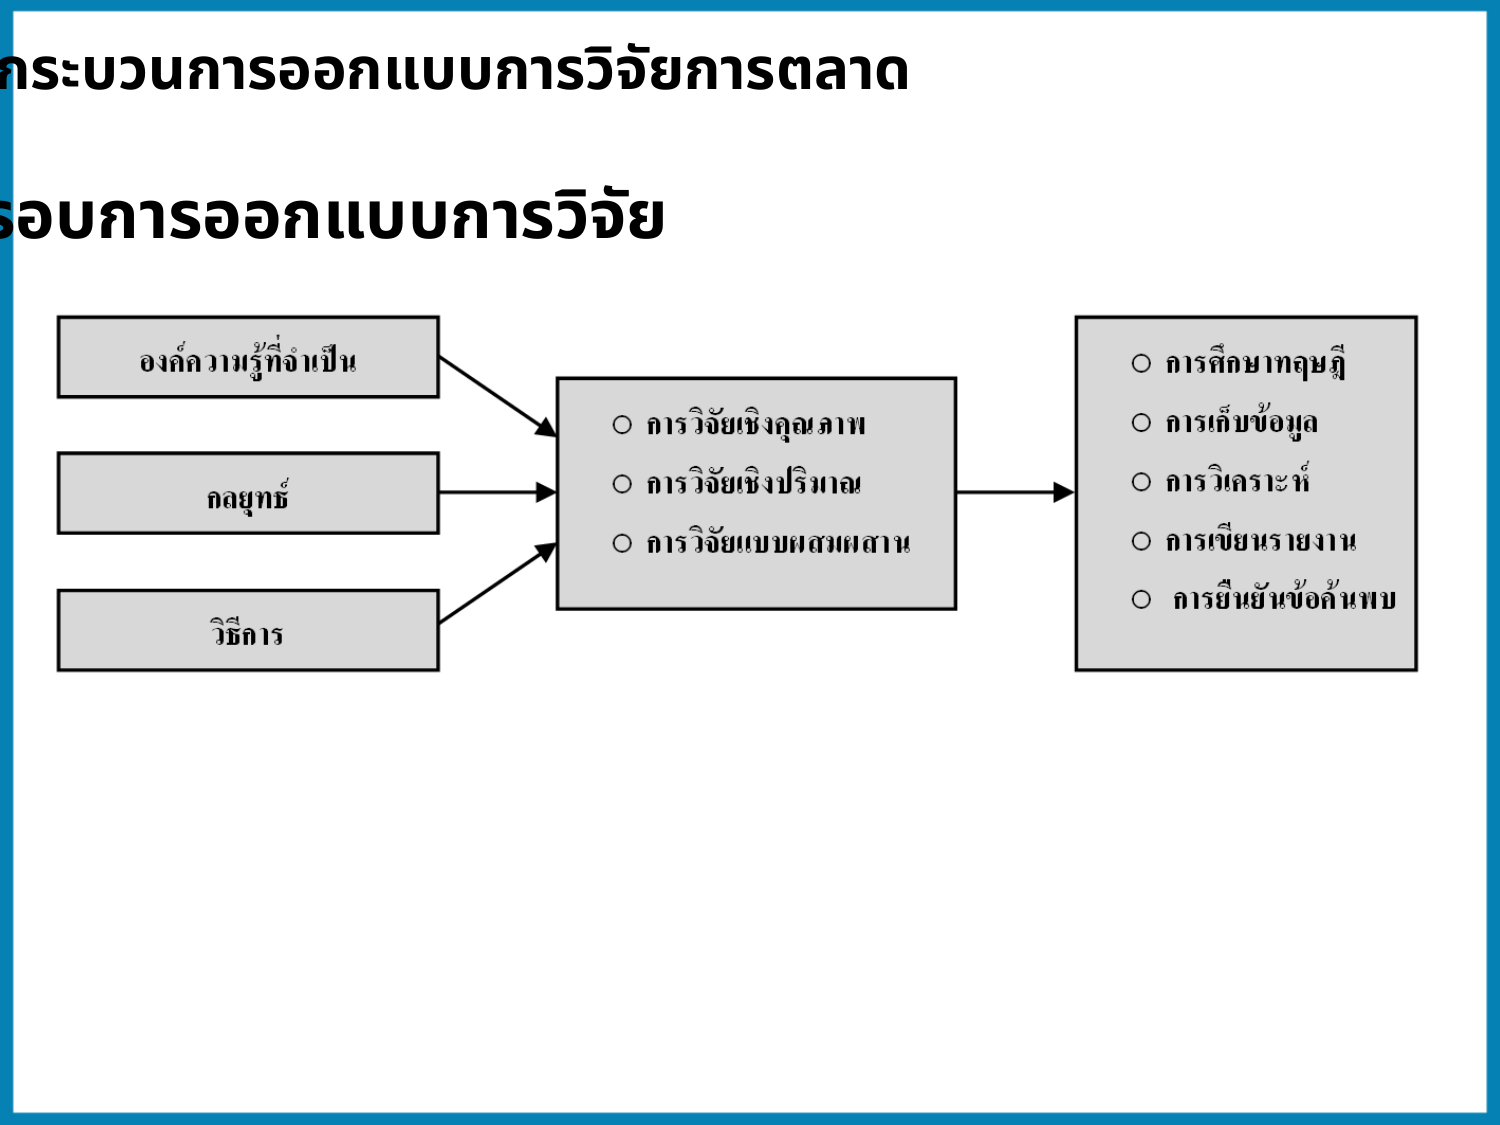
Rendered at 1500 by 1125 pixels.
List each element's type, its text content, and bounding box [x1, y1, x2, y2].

text_box 4.1.2 กระบวนการออกแบบการวิจัยการตลาด [0, 23, 927, 109]
text_box กรอบการออกแบบการวิจัย [0, 163, 702, 259]
picture [13, 11, 1487, 1113]
